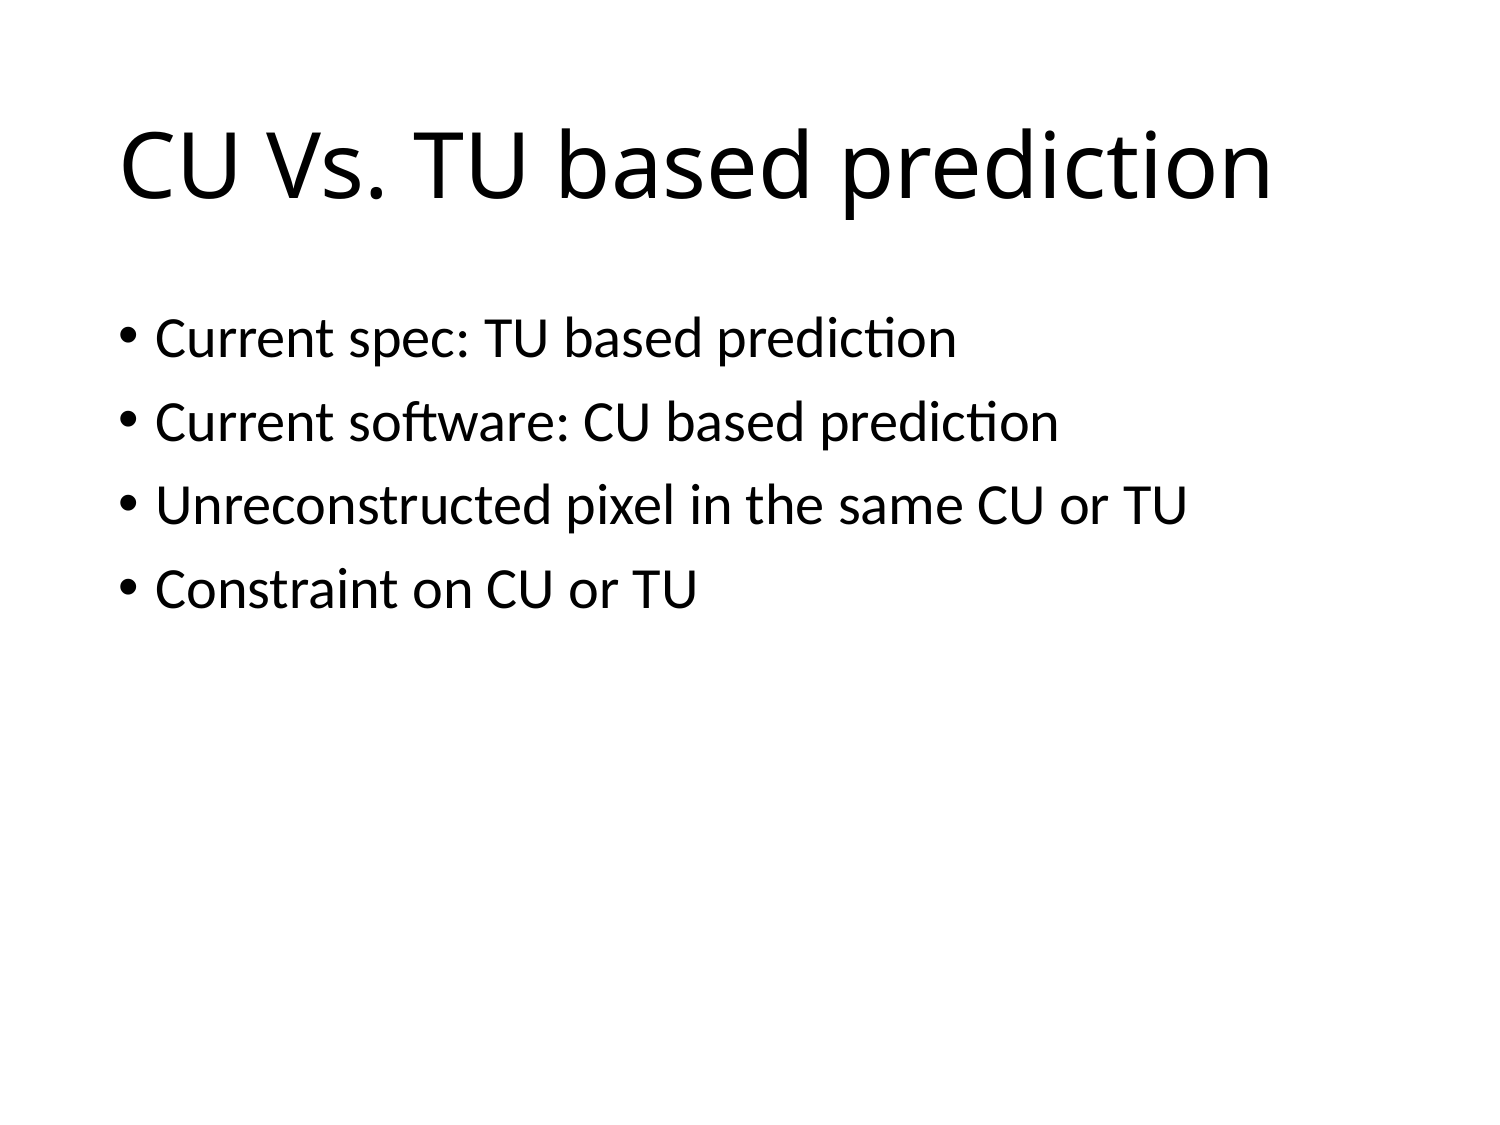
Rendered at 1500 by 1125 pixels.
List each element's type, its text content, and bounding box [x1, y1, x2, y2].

title CU Vs. TU based prediction [103, 59, 1397, 278]
list Current spec: TU based prediction Current software: CU based prediction Unreconstructed pixel in the same CU or TU Constraint on CU or TU [103, 299, 1397, 1014]
